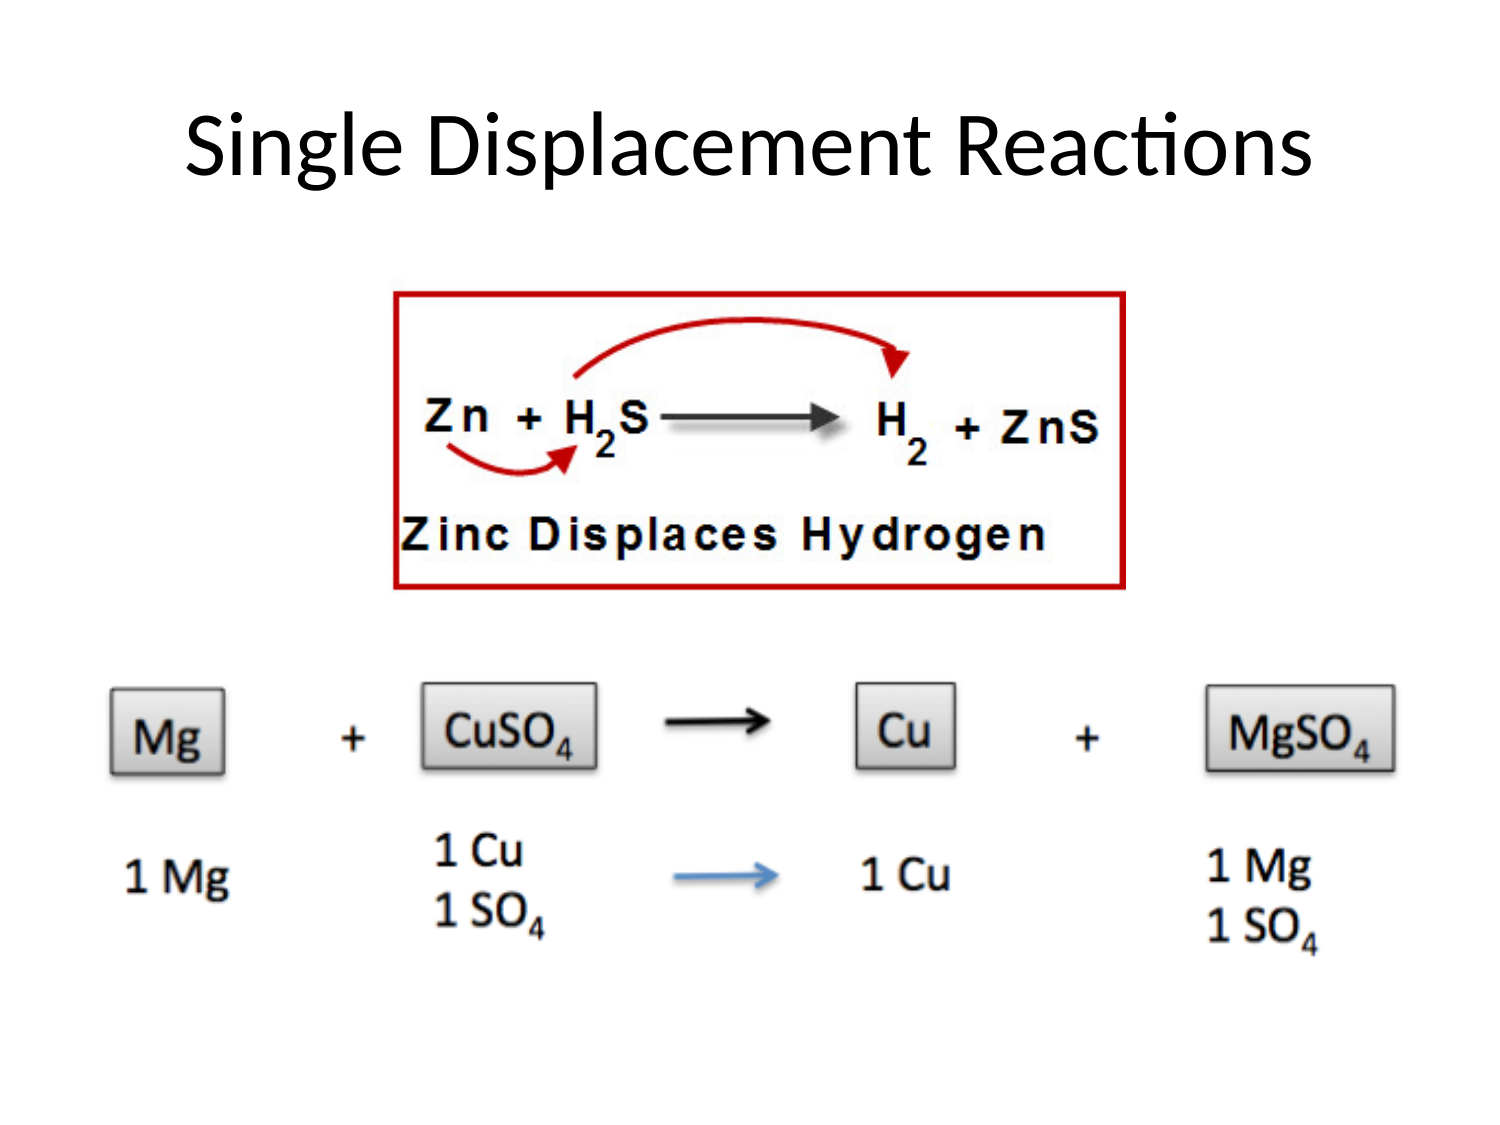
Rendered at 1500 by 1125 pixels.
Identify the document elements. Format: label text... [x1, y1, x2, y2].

title Single Displacement Reactions [75, 45, 1425, 233]
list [74, 652, 1426, 1006]
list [74, 262, 1426, 612]
